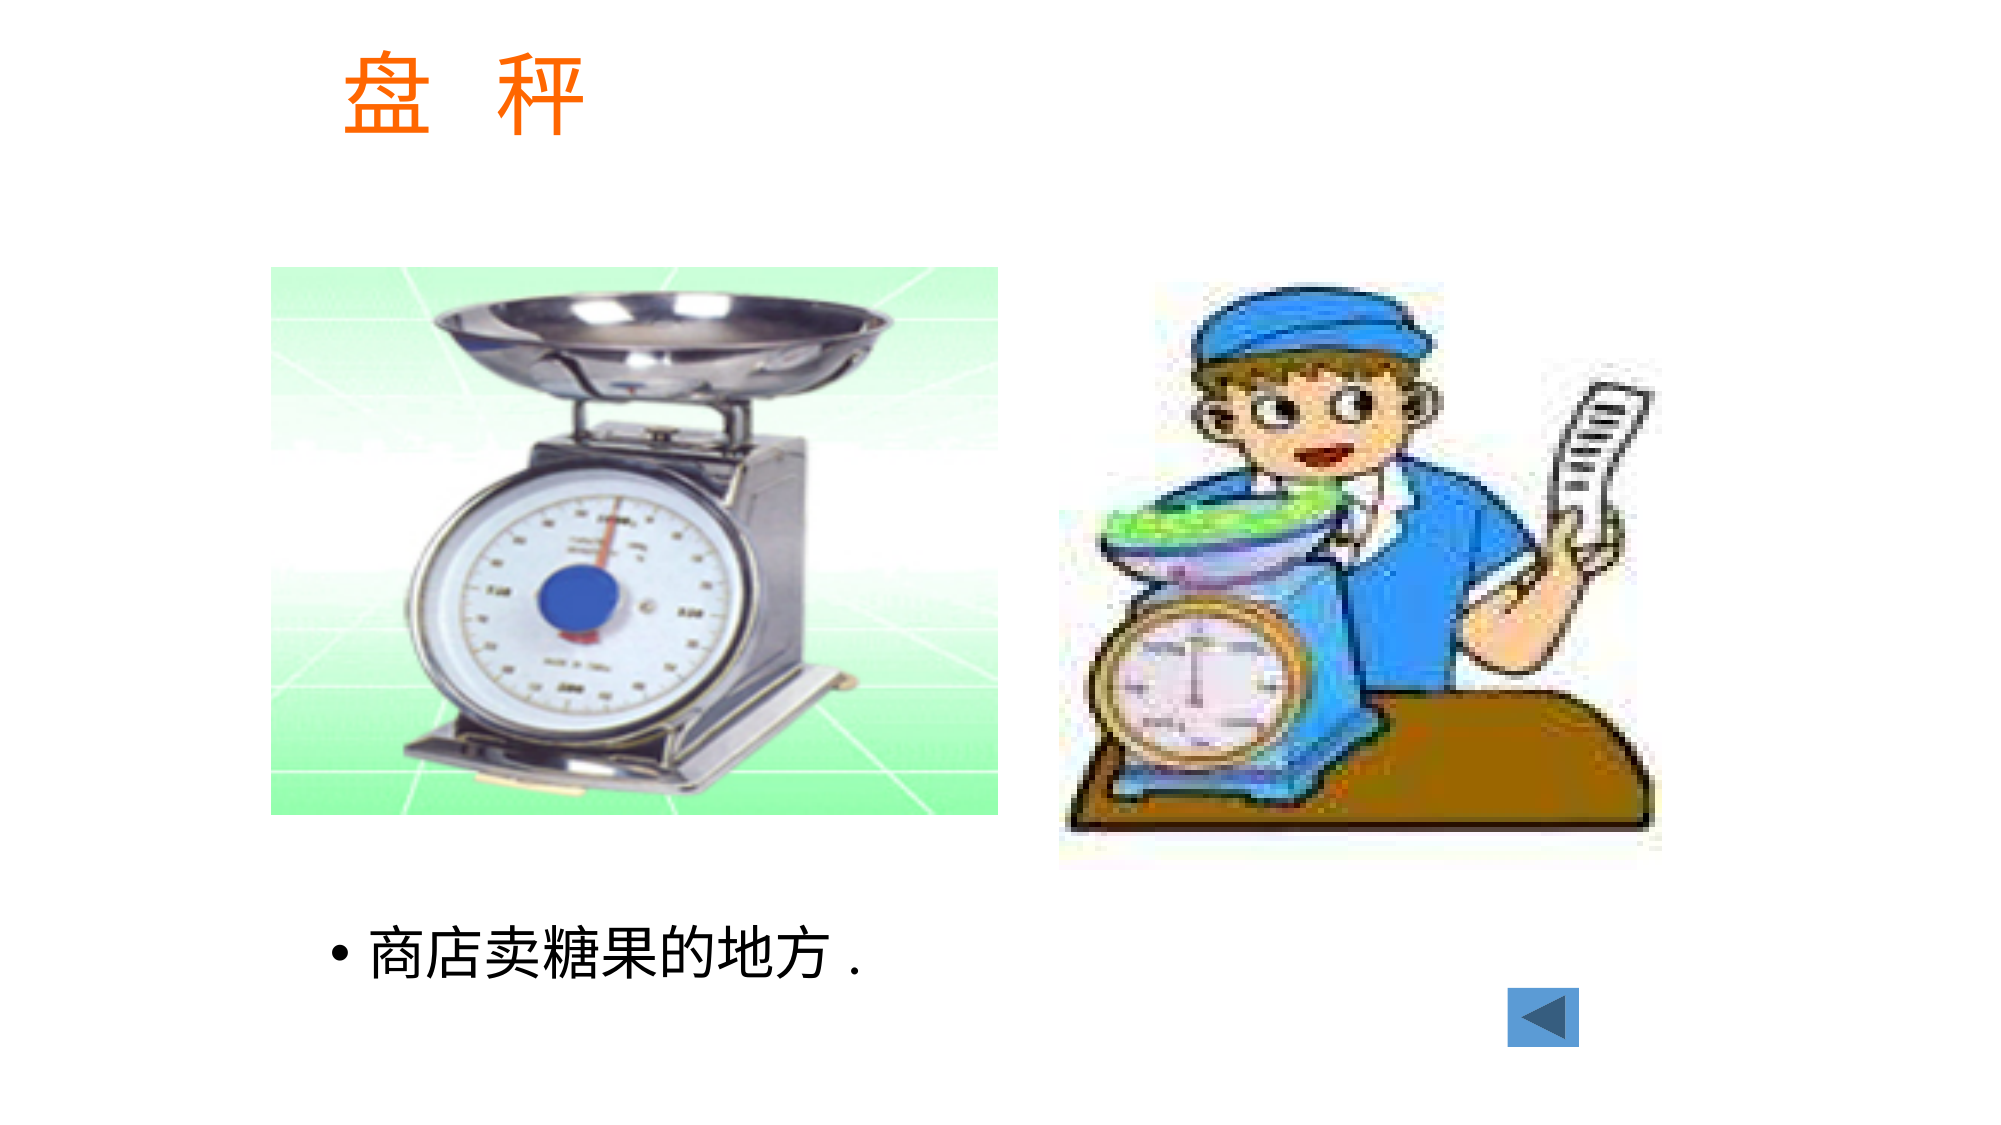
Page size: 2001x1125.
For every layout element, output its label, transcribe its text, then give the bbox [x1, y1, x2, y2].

text_box [1507, 987, 1579, 1047]
list 商店卖糖果的地方. [314, 916, 1665, 1076]
picture [271, 267, 998, 815]
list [1059, 208, 1662, 870]
title 盘 秤 [326, 31, 1677, 168]
